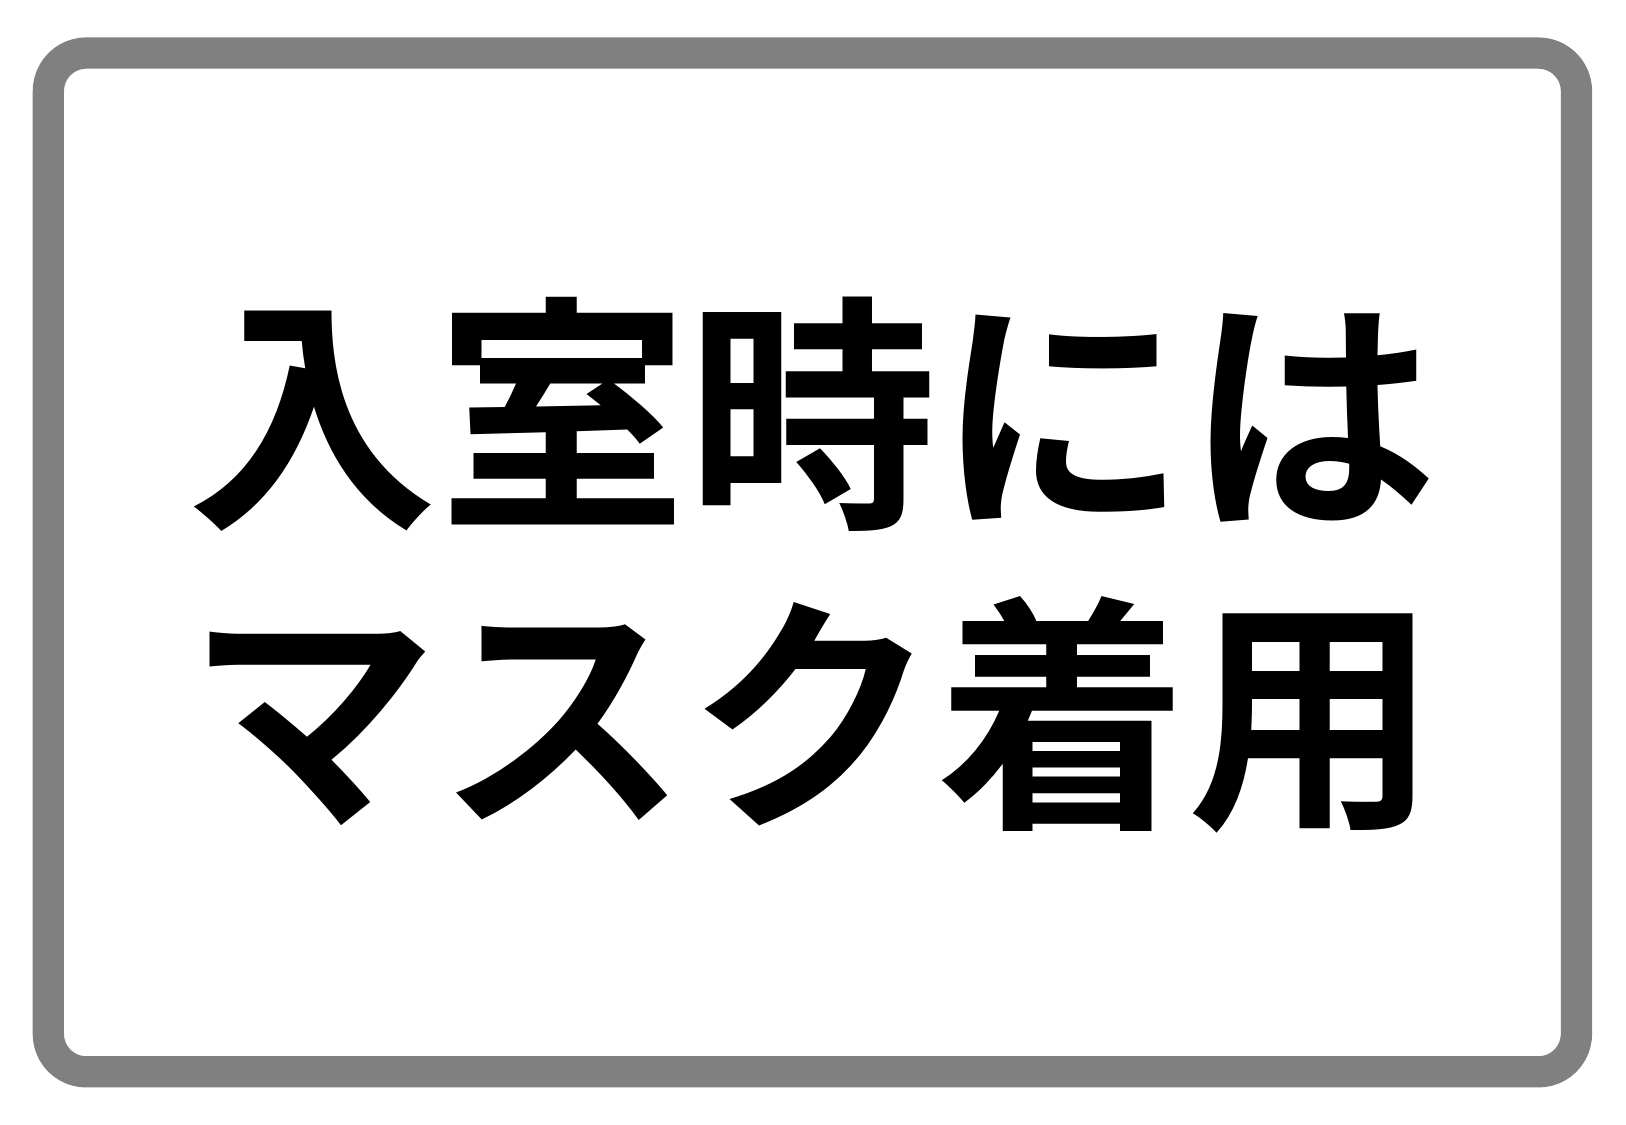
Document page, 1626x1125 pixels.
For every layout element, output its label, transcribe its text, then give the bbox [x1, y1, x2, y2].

text_box [46, 50, 1579, 1074]
text_box 入室時には マスク着用 [48, 251, 1577, 867]
